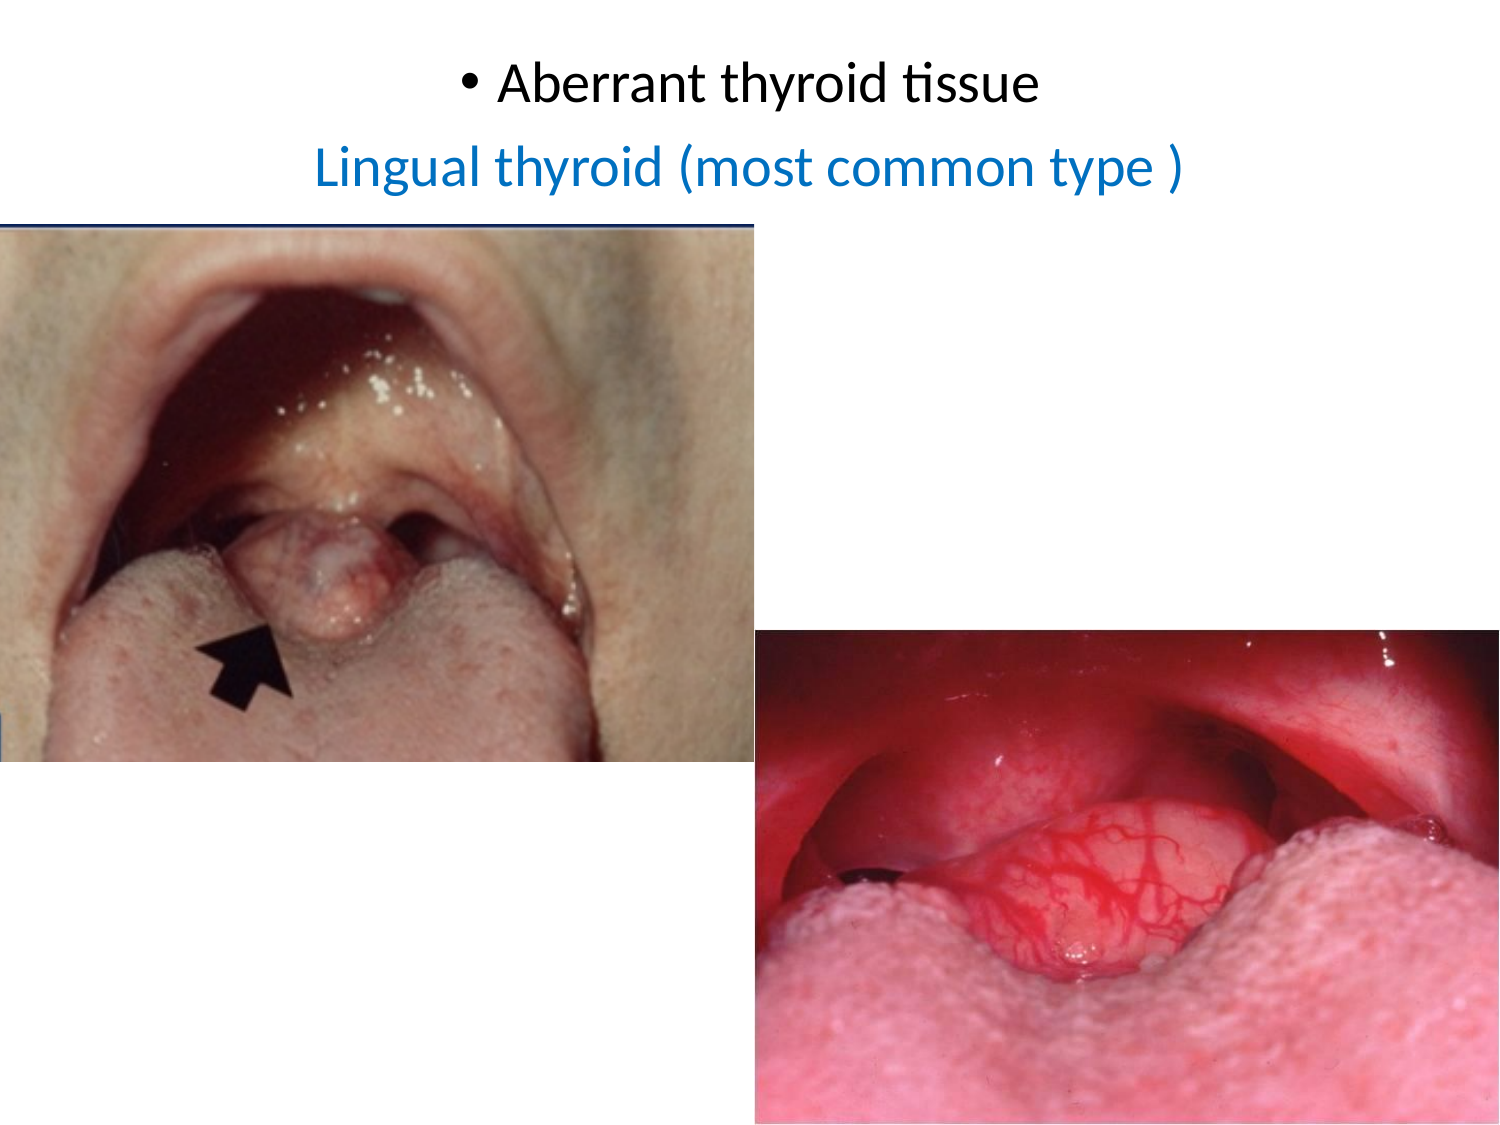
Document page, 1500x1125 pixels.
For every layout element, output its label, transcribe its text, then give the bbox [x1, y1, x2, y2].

picture [0, 224, 1500, 1125]
list Aberrant thyroid tissue Lingual thyroid (most common type ) [103, 44, 1397, 629]
